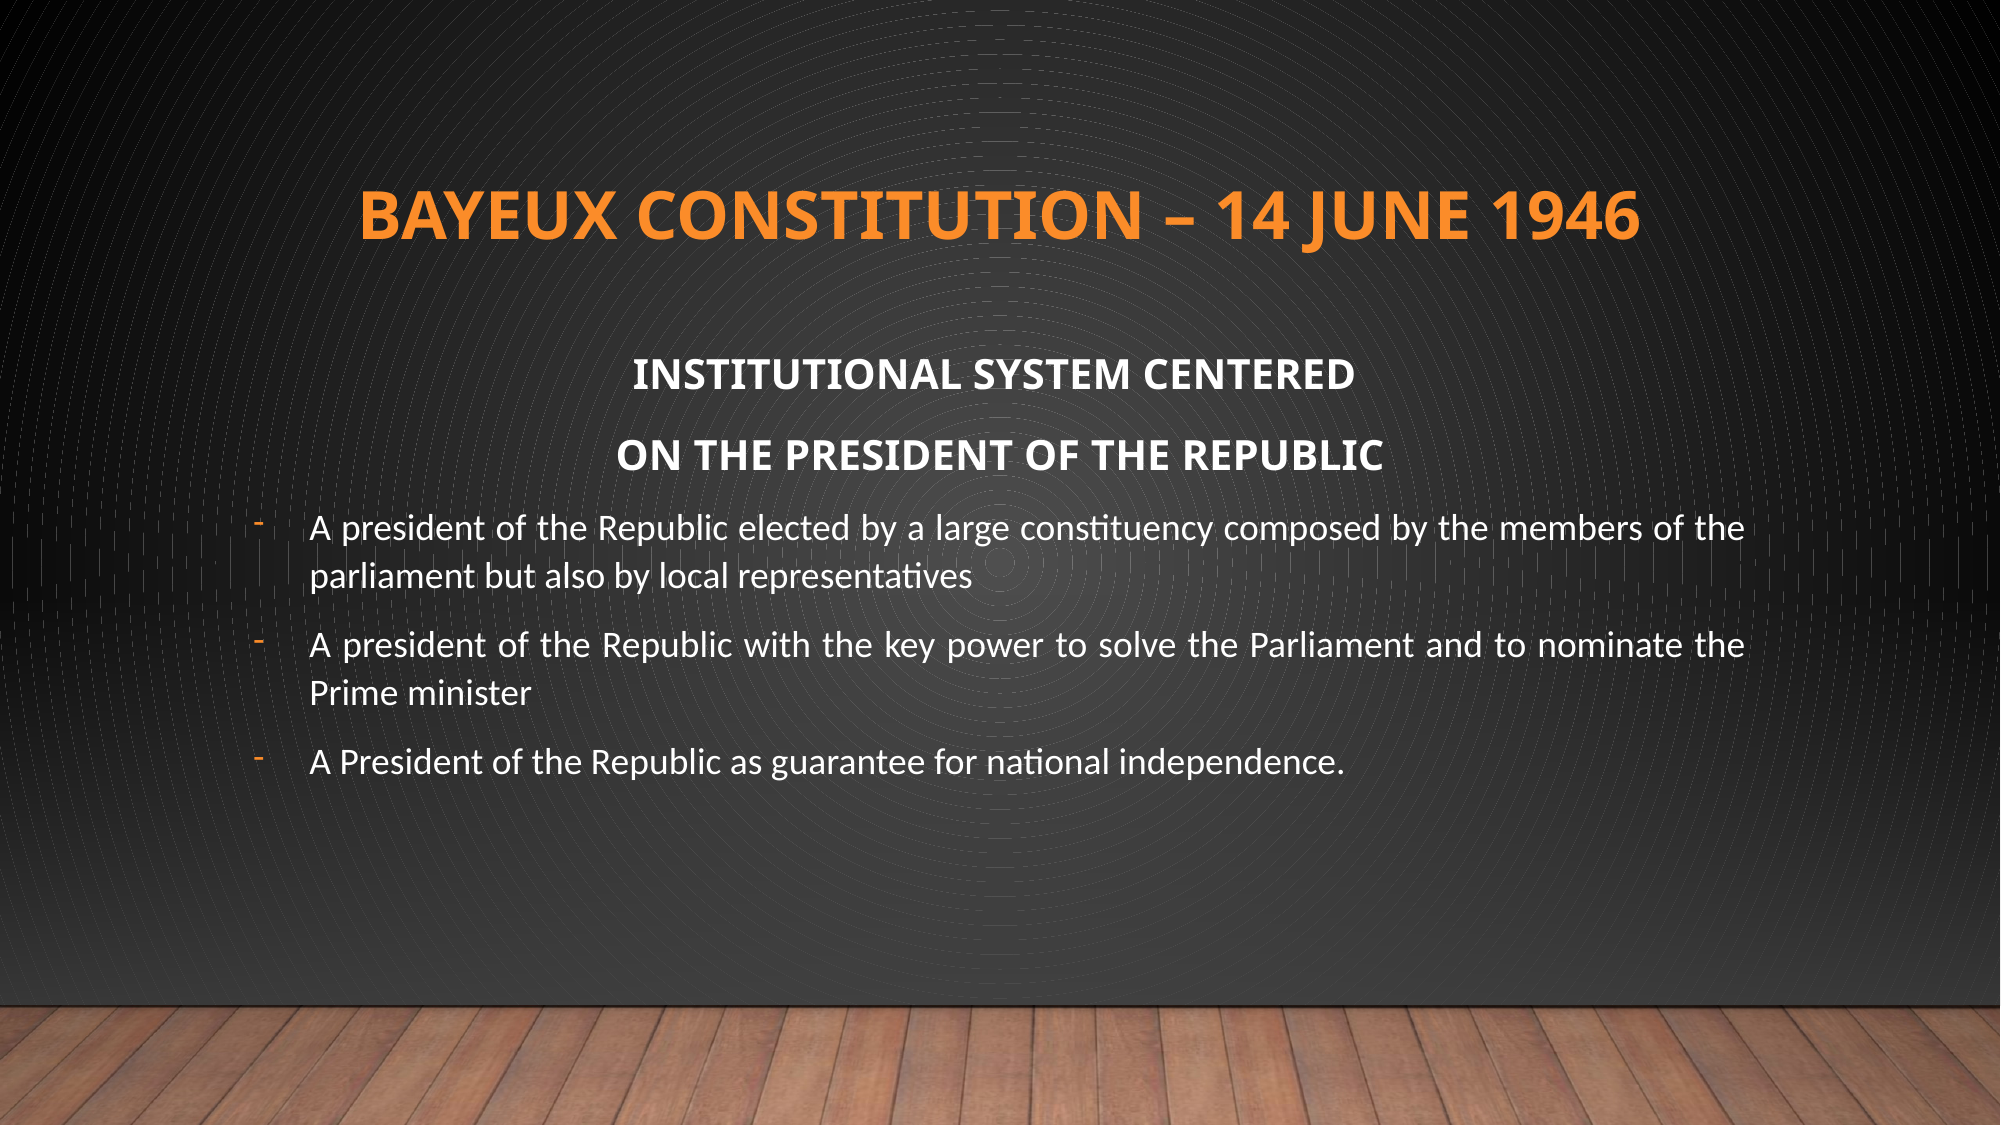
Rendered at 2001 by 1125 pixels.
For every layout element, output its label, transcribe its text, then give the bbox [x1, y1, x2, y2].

list INSTITUTIONAL SYSTEM CENTERED ON THE PRESIDENT OF THE REPUBLIC A president of the Republic elected by a large constituency composed by the members of the parliament but also by local representatives A president of the Republic with the key power to solve the Parliament and to nominate the Prime minister A President of the Republic as guarantee for national independence. [238, 330, 1763, 897]
picture [0, 1005, 2000, 1125]
title BAYEUX CONSTITUTION – 14 JUNE 1946 [238, 131, 1763, 305]
